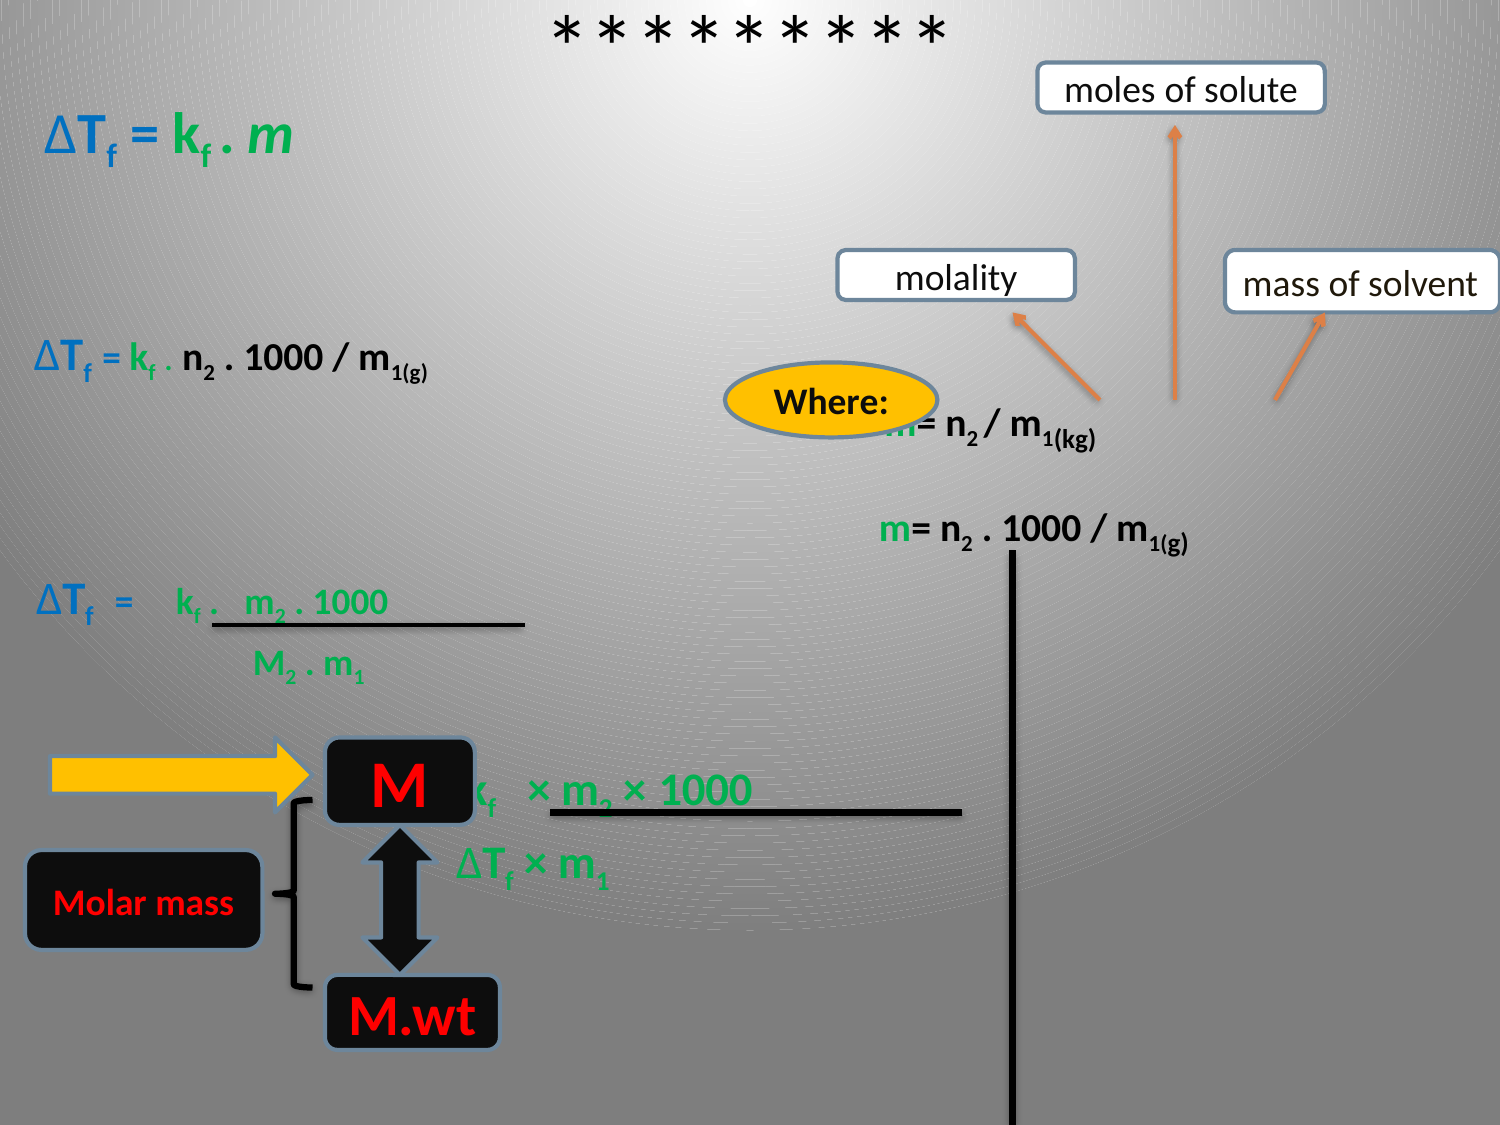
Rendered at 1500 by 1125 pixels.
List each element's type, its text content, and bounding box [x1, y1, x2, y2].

text_box M [322, 735, 478, 828]
text_box M.wt [322, 972, 503, 1053]
title ********* [75, 0, 1425, 138]
text_box [271, 796, 313, 991]
text_box Molar mass [22, 847, 265, 953]
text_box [1274, 312, 1326, 401]
text_box molality [835, 247, 1078, 303]
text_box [1012, 312, 1101, 401]
text_box mass of solvent [1222, 247, 1500, 315]
text_box ΔTf = kf . m [24, 87, 315, 392]
text_box Where: [722, 360, 940, 440]
text_box [47, 735, 315, 815]
text_box [360, 828, 440, 972]
list ΔTf = kf . n2 . 1000 / m1(g) m= n2 / m1(kg) m= n2 . 1000 / m1(g) ΔTf = kf . m2 . 1000 M2 . m1 = kf × m2 × 1000 ΔTf × m1 [0, 262, 1500, 1125]
text_box moles of solute [1035, 60, 1327, 115]
